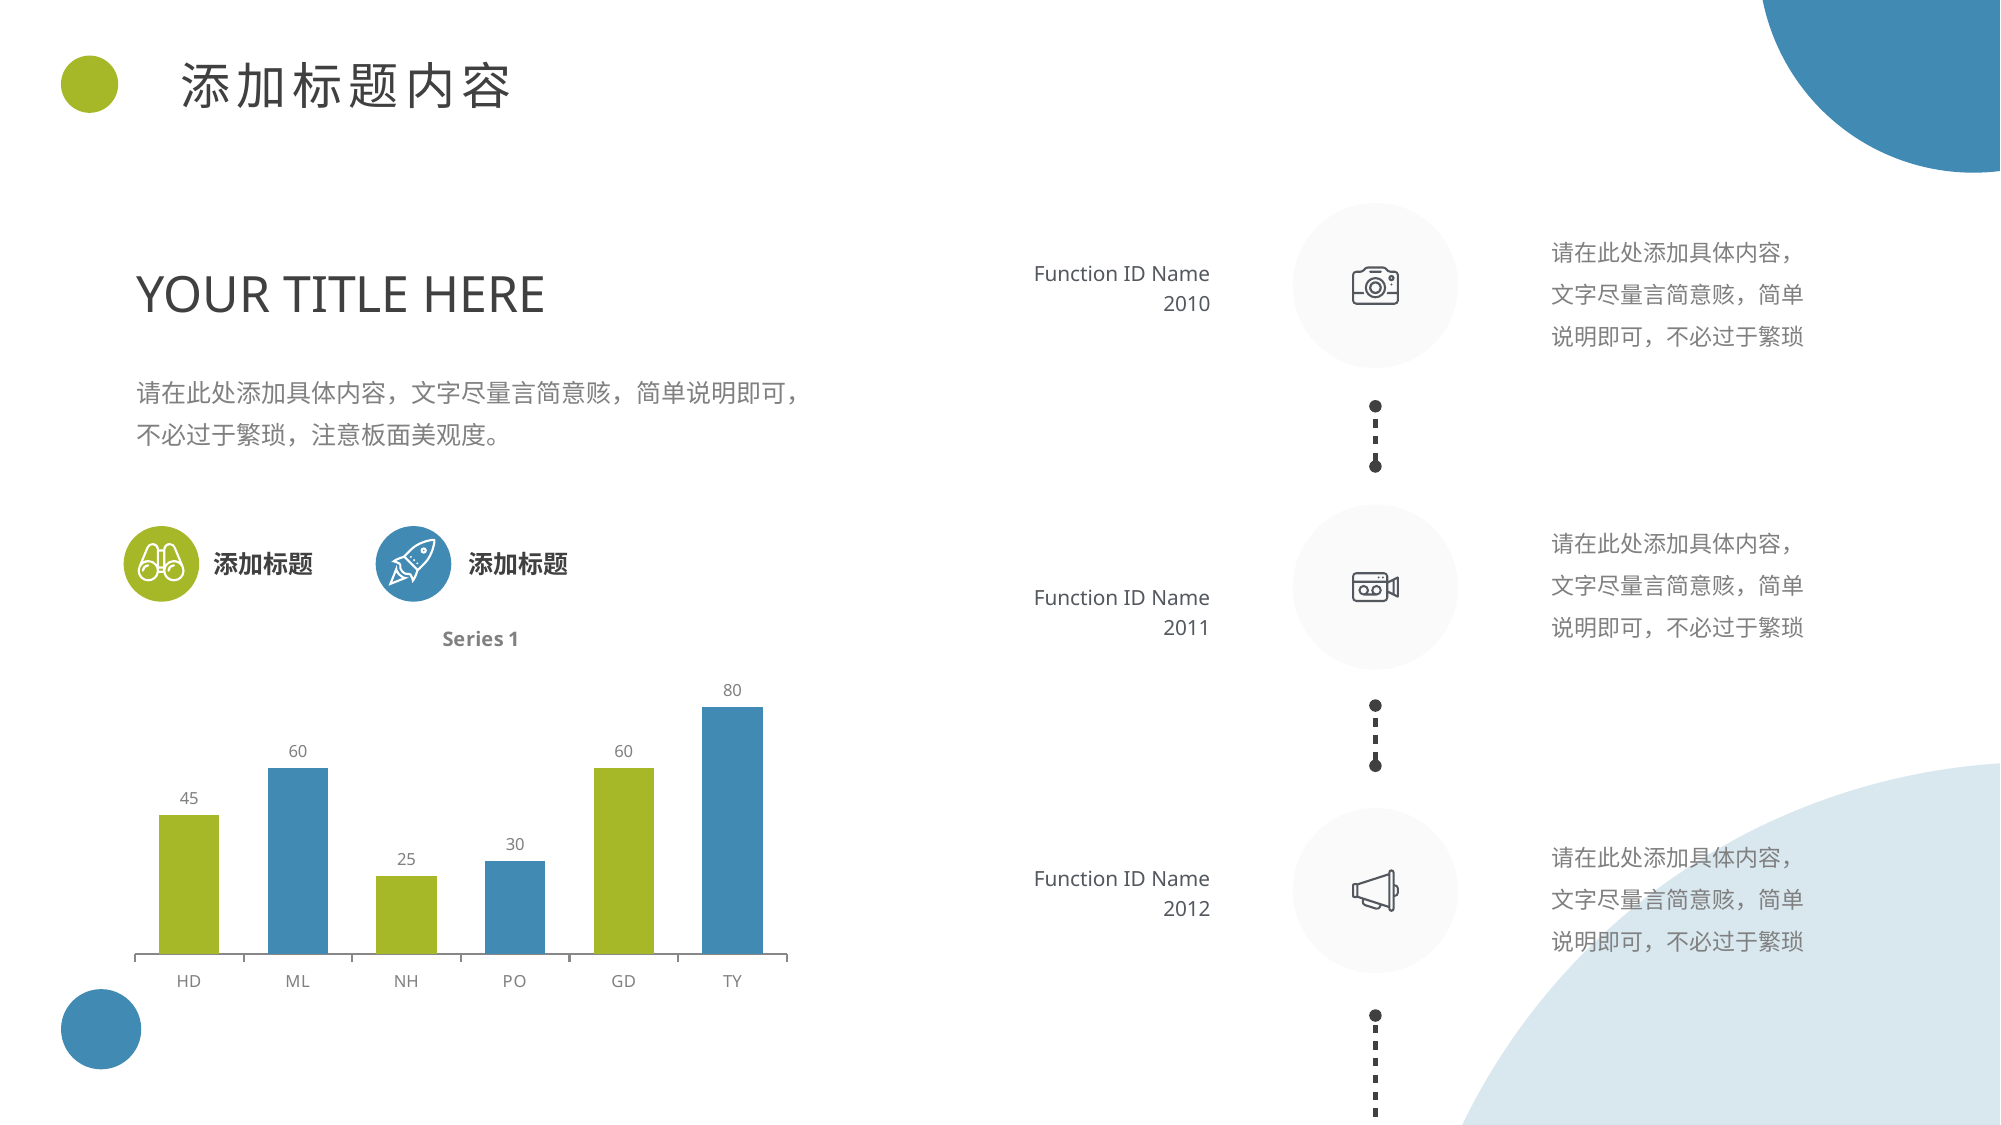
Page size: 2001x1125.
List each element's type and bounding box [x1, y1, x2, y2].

text_box [60, 0, 2000, 1125]
chart [123, 618, 791, 998]
